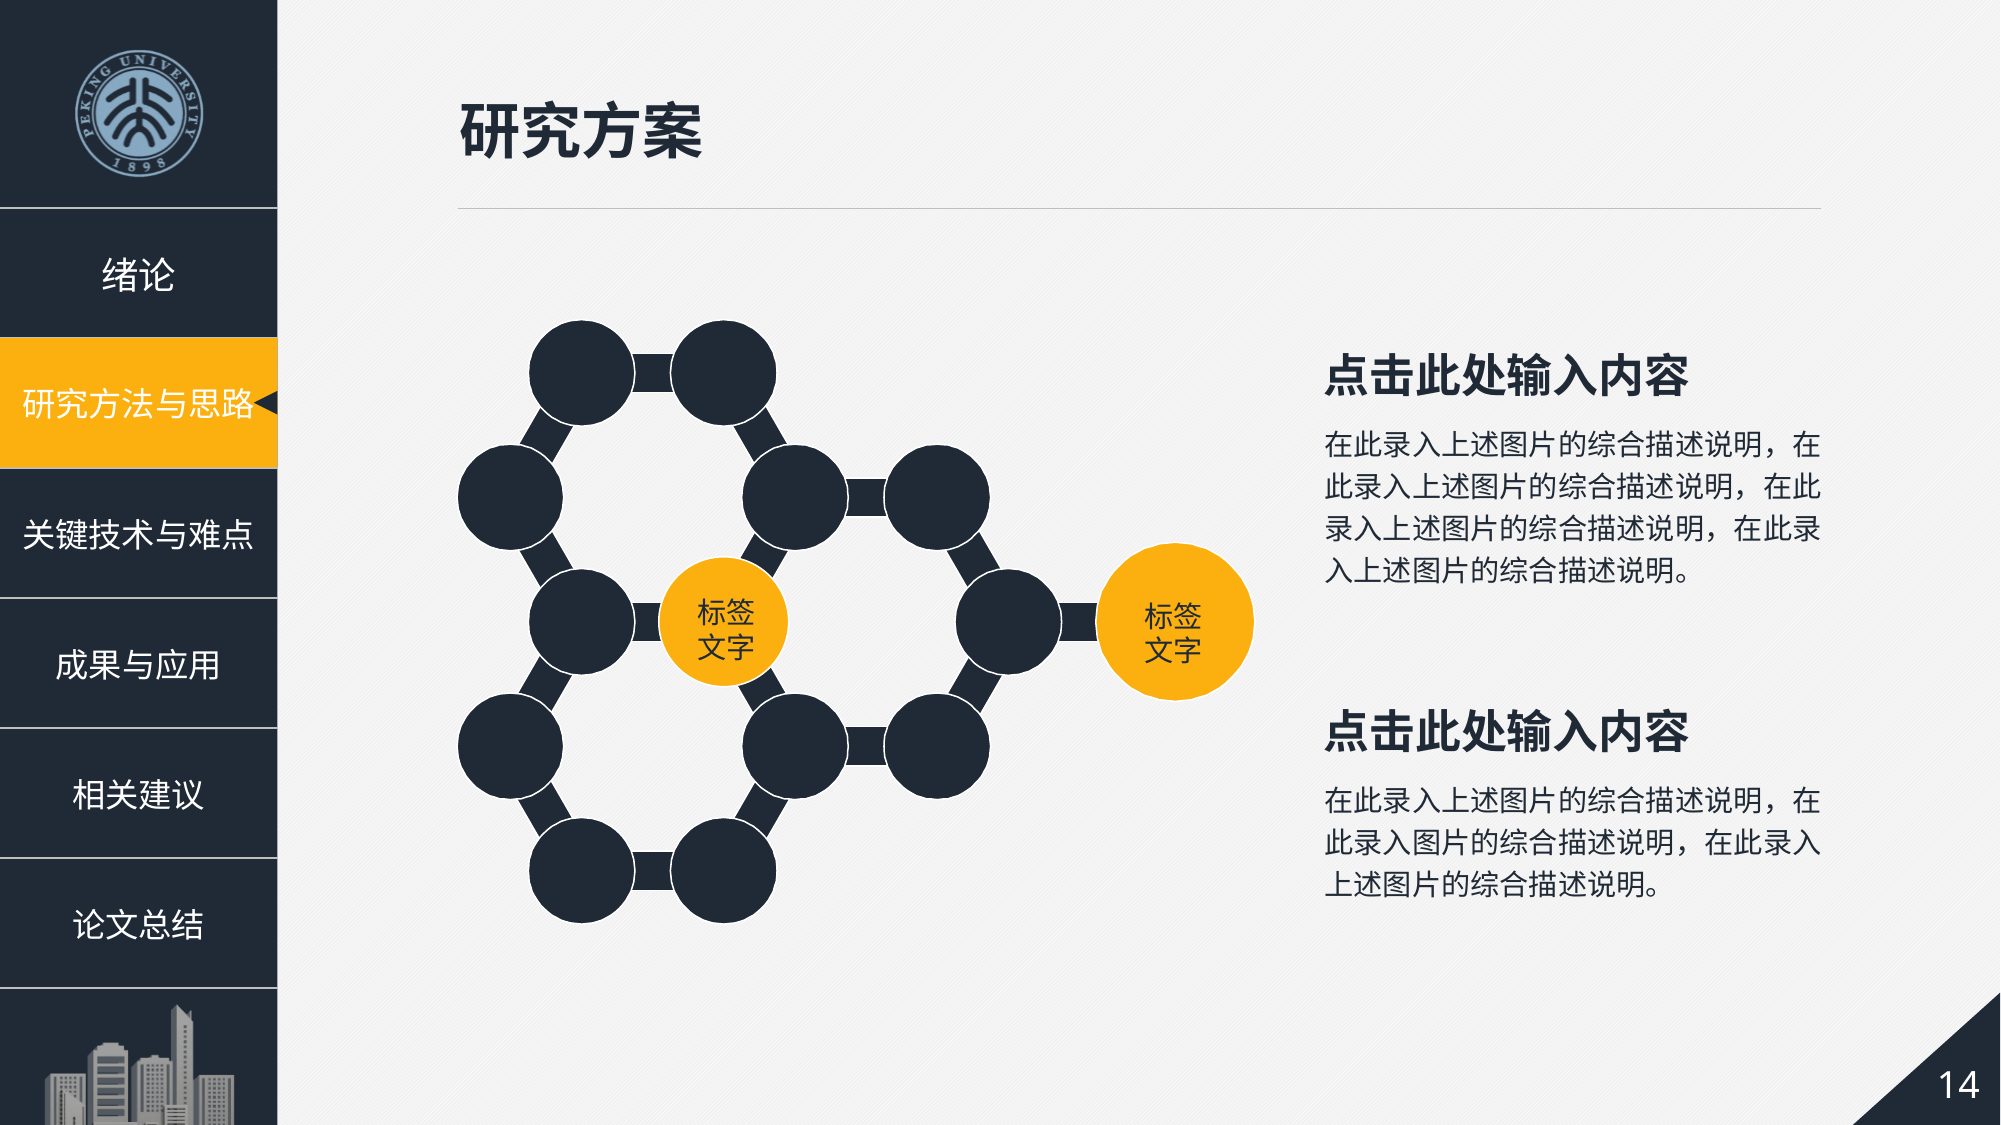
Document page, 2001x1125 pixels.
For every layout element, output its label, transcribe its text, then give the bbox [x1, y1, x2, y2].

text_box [457, 319, 1255, 925]
text_box 研究方案 [444, 84, 719, 173]
text_box 在此录入上述图片的综合描述说明，在此录入上述图片的综合描述说明，在此录入上述图片的综合描述说明，在此录入上述图片的综合描述说明。 [1309, 412, 1838, 595]
text_box 点击此处输入内容 [1289, 694, 1726, 765]
text_box 在此录入上述图片的综合描述说明，在此录入图片的综合描述说明，在此录入上述图片的综合描述说明。 [1309, 767, 1838, 909]
picture [16, 1004, 260, 1125]
text_box 点击此处输入内容 [1289, 339, 1726, 409]
